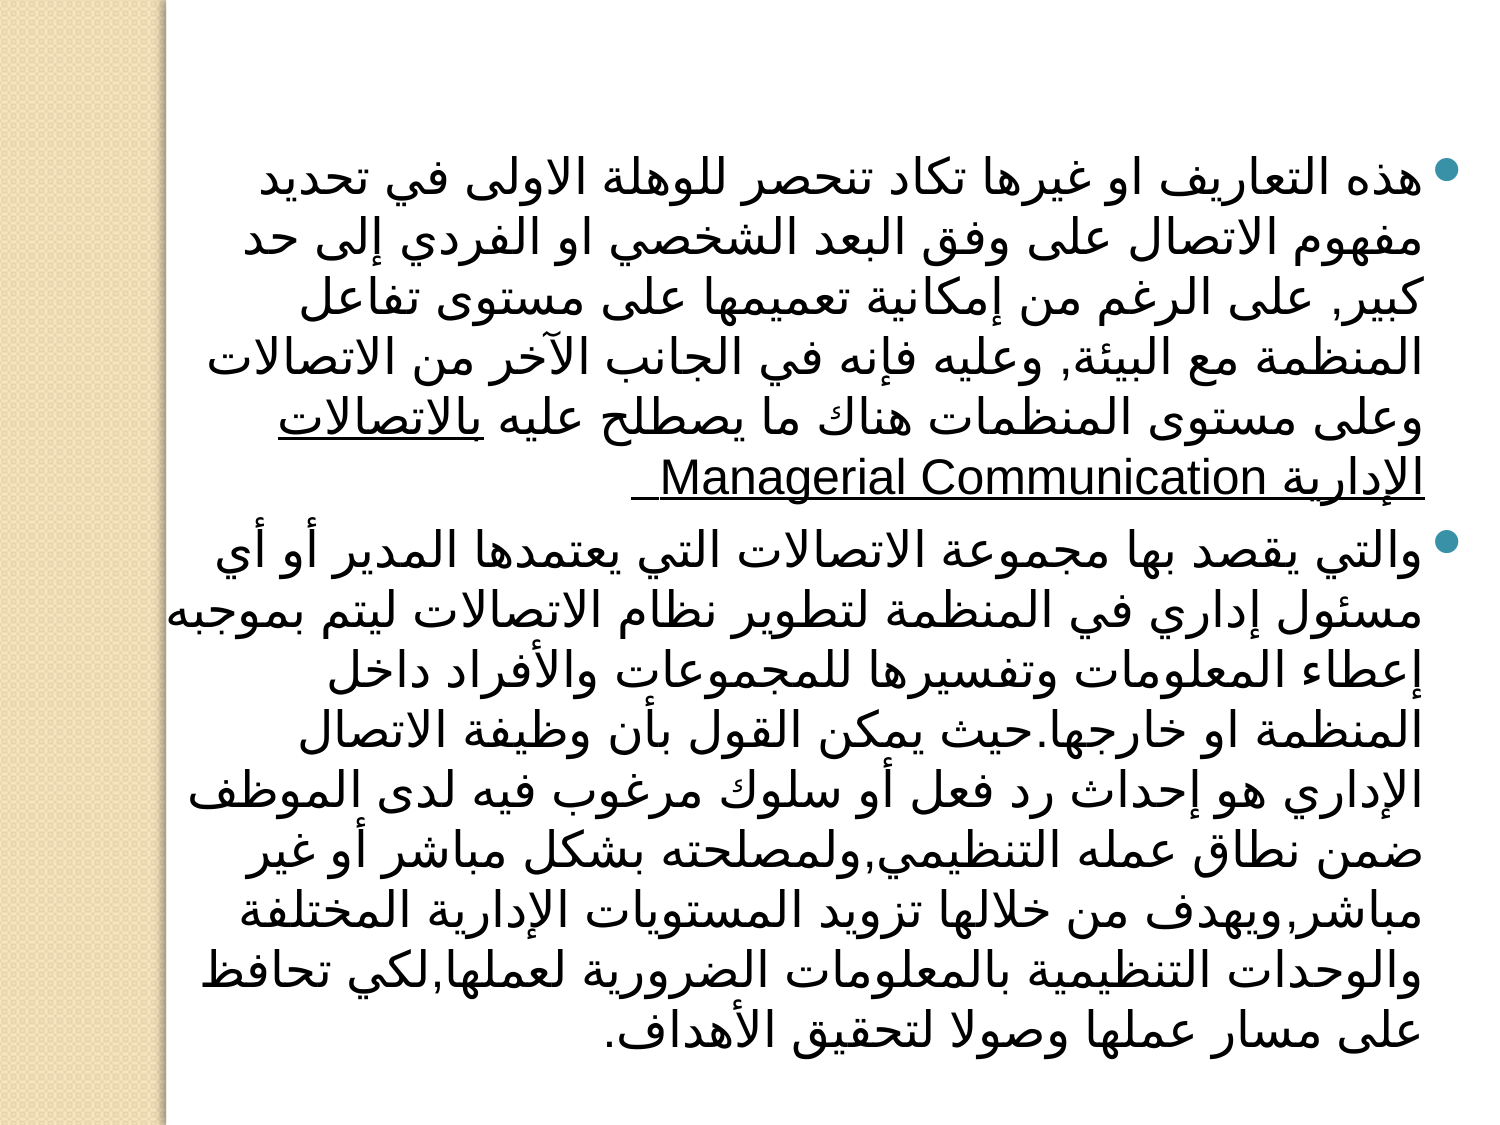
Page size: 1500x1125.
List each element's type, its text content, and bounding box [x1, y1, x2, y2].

list هذه التعاريف او غيرها تكاد تنحصر للوهلة الاولى في تحديد مفهوم الاتصال على وفق البعد الشخصي او الفردي إلى حد كبير, على الرغم من إمكانية تعميمها على مستوى تفاعل المنظمة مع البيئة, وعليه فإنه في الجانب الآخر من الاتصالات وعلى مستوى المنظمات هناك ما يصطلح عليه بالاتصالات الإدارية Managerial Communication والتي يقصد بها مجموعة الاتصالات التي يعتمدها المدير أو أي مسئول إداري في المنظمة لتطوير نظام الاتصالات ليتم بموجبه إعطاء المعلومات وتفسيرها للمجموعات والأفراد داخل المنظمة او خارجها.حيث يمكن القول بأن وظيفة الاتصال الإداري هو إحداث رد فعل أو سلوك مرغوب فيه لدى الموظف ضمن نطاق عمله التنظيمي,ولمصلحته بشكل مباشر أو غير مباشر,ويهدف من خلالها تزويد المستويات الإدارية المختلفة والوحدات التنظيمية بالمعلومات الضرورية لعملها,لكي تحافظ على مسار عملها وصولا لتحقيق الأهداف. [150, 137, 1500, 888]
